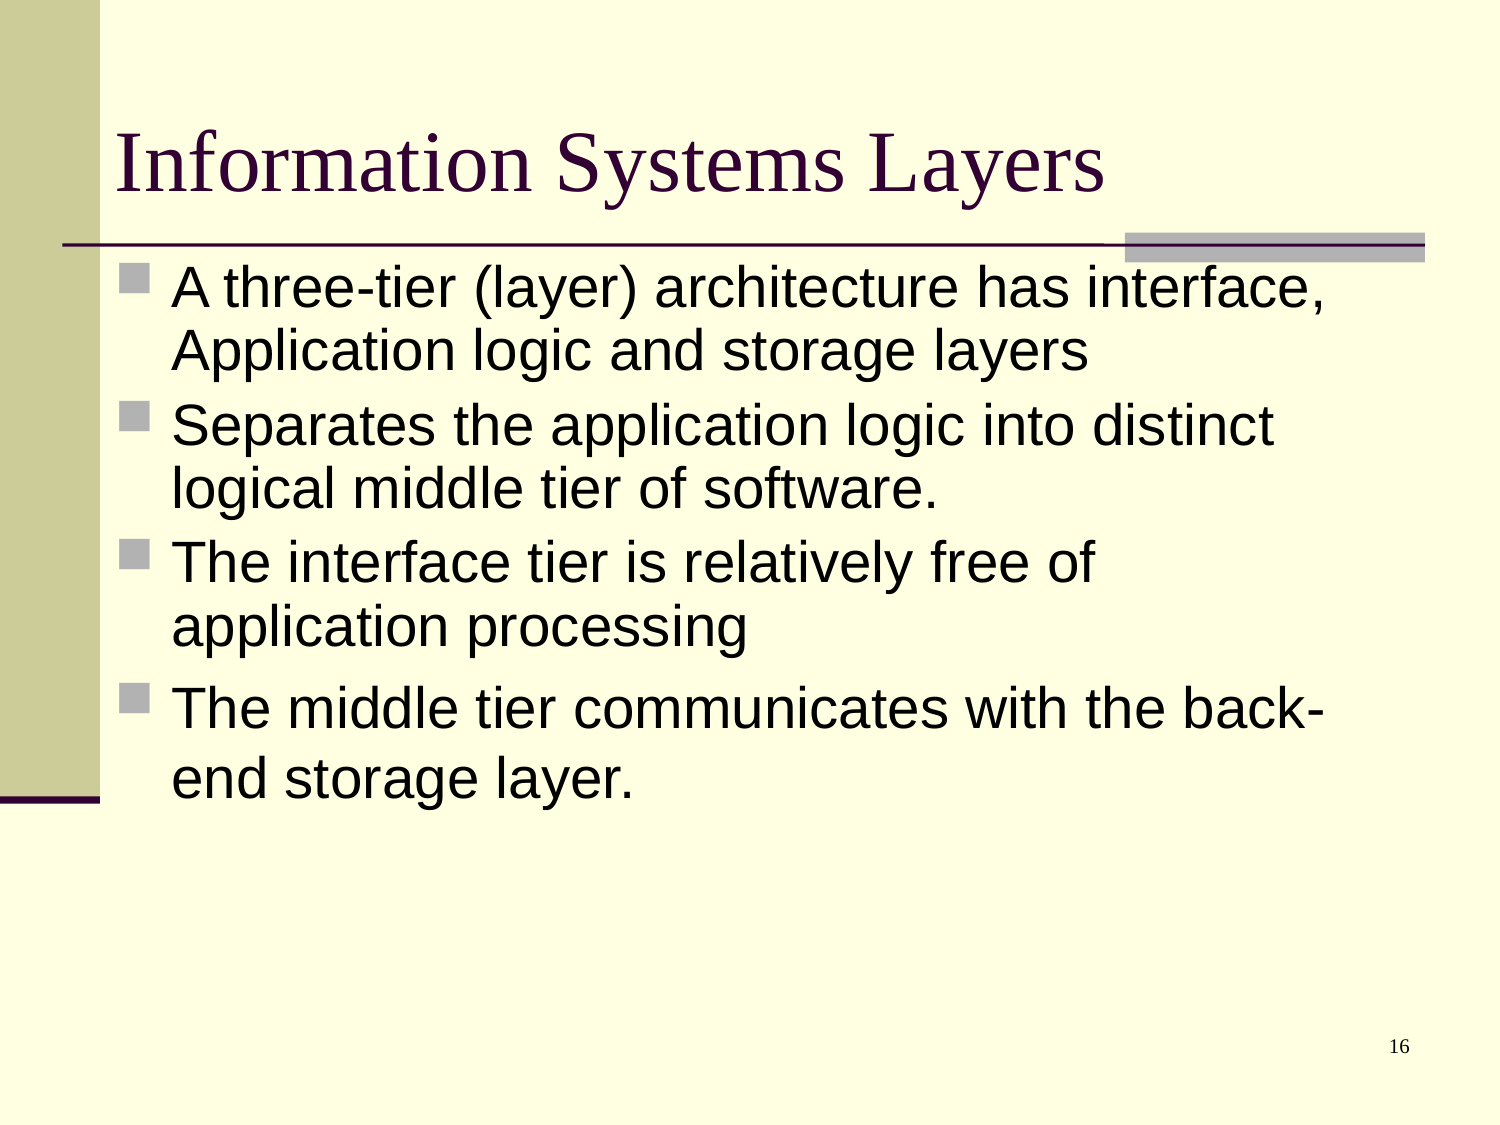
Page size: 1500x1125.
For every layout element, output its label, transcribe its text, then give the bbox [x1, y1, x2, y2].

slide_number 16 [1112, 1024, 1426, 1101]
title Information Systems Layers [99, 62, 1376, 249]
list A three-tier (layer) architecture has interface, Application logic and storage layers Separates the application logic into distinct logical middle tier of software. The interface tier is relatively free of application processing The middle tier communicates with the back-end storage layer. [99, 249, 1376, 994]
